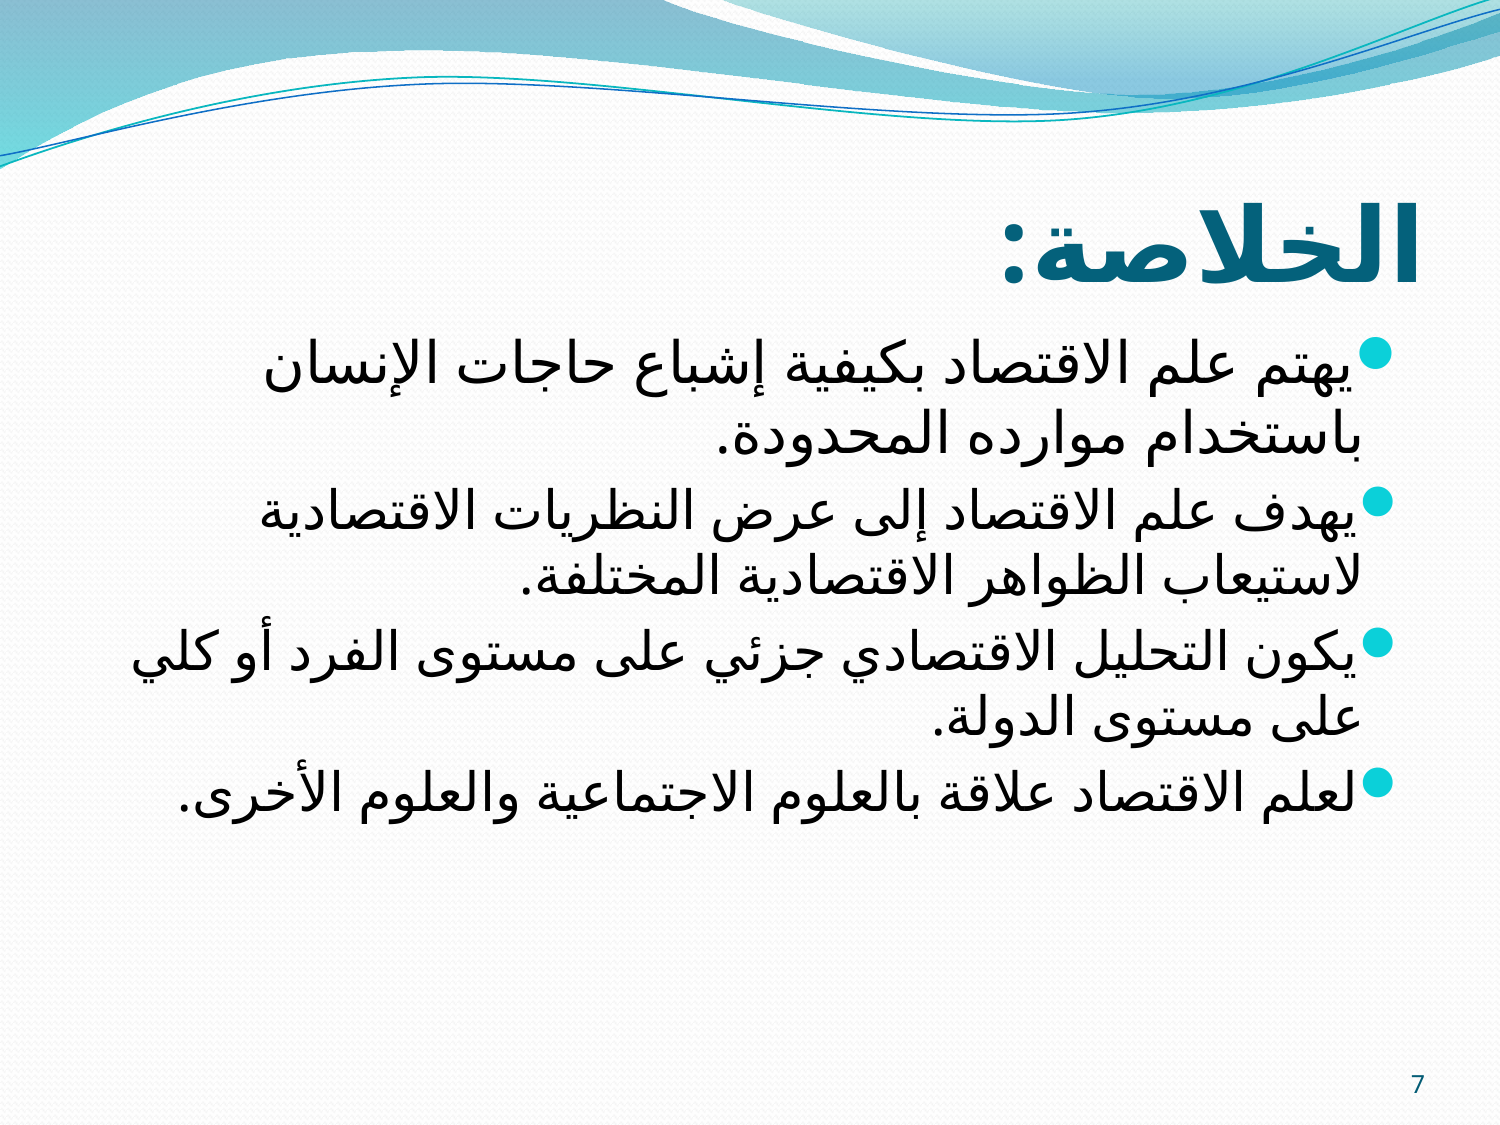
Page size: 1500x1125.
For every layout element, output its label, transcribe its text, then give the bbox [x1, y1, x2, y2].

slide_number 7 [1299, 1042, 1425, 1103]
title الخلاصة: [75, 115, 1425, 303]
list يهتم علم الاقتصاد بكيفية إشباع حاجات الإنسان باستخدام موارده المحدودة. يهدف علم الاقتصاد إلى عرض النظريات الاقتصادية لاستيعاب الظواهر الاقتصادية المختلفة. يكون التحليل الاقتصادي جزئي على مستوى الفرد أو كلي على مستوى الدولة. لعلم الاقتصاد علاقة بالعلوم الاجتماعية والعلوم الأخرى. [75, 317, 1425, 1038]
